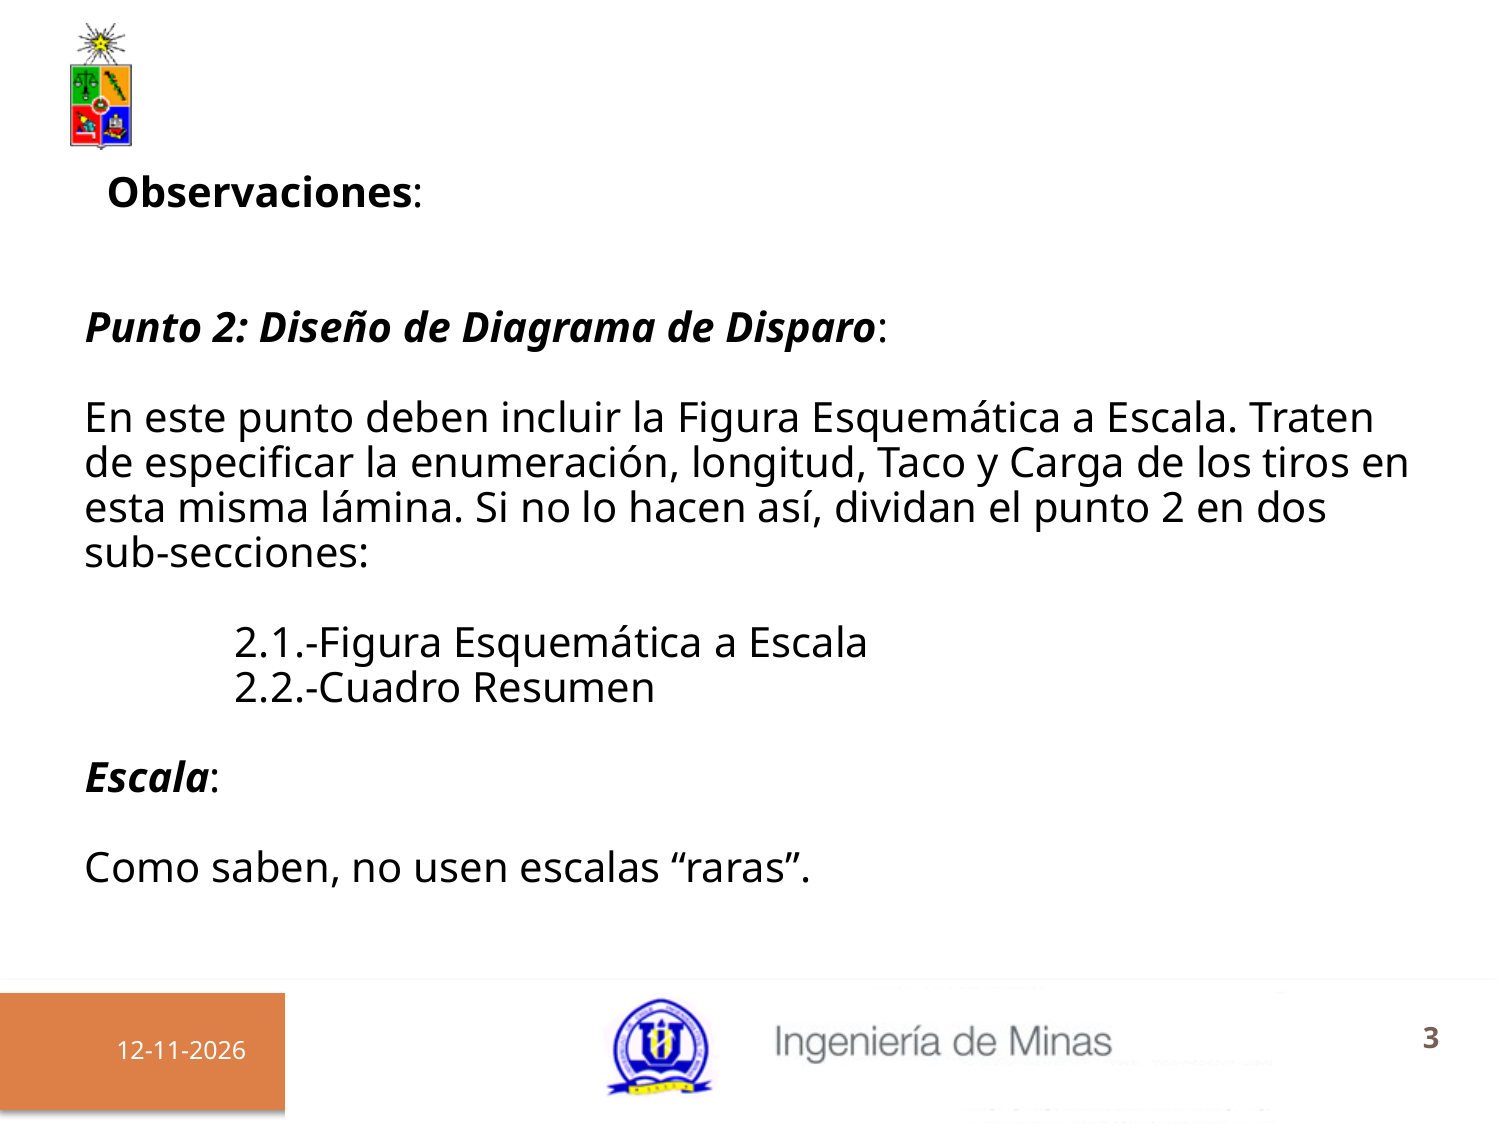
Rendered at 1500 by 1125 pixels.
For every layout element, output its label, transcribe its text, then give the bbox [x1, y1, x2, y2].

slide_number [12, 995, 279, 1108]
picture [69, 23, 132, 151]
text_box Observaciones: Punto 2: Diseño de Diagrama de Disparo: En este punto deben incluir la Figura Esquemática a Escala. Traten de especificar la enumeración, longitud, Taco y Carga de los tiros en esta misma lámina. Si no lo hacen así, dividan el punto 2 en dos sub-secciones: 2.1.-Figura Esquemática a Escala 2.2.-Cuadro Resumen Escala: Como saben, no usen escalas “raras”. [70, 163, 1430, 899]
picture [285, 980, 1500, 1125]
